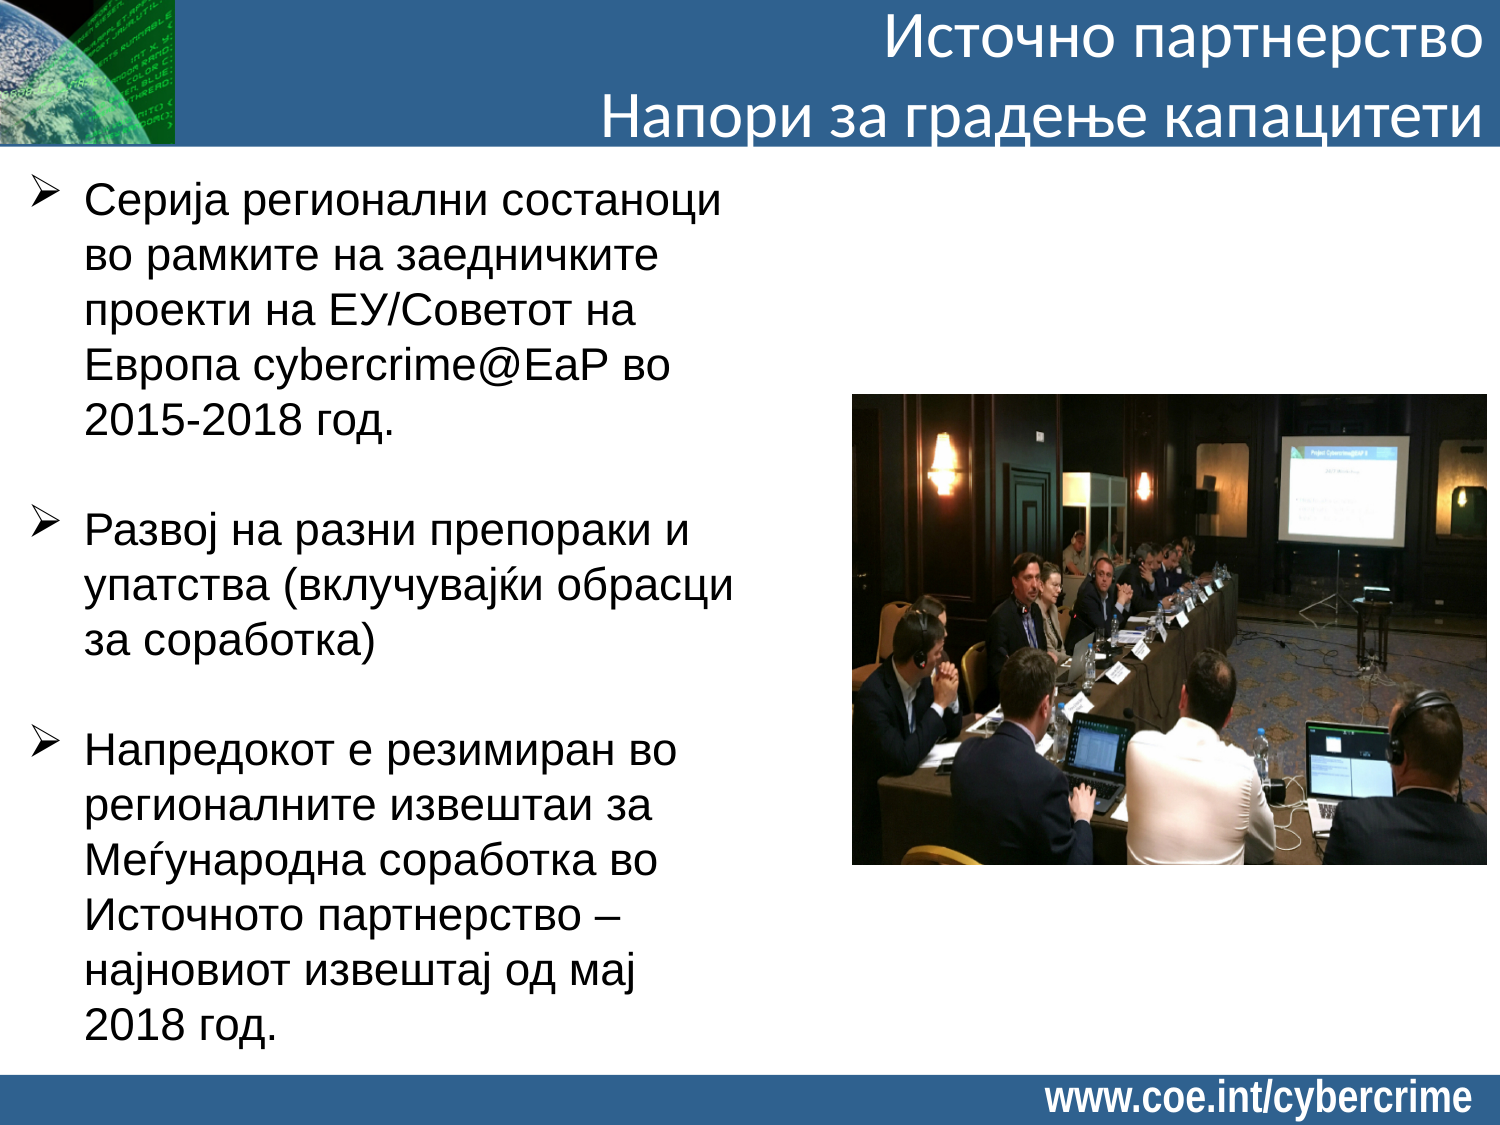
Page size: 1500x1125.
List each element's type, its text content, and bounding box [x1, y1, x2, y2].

picture [0, 0, 175, 144]
picture [851, 394, 1487, 865]
text_box Источно партнерство Напори за градење капацитети [177, 0, 1500, 149]
text_box www.coe.int/cybercrime [1030, 1059, 1500, 1125]
text_box [0, 1073, 1030, 1125]
text_box Серија регионални состаноци во рамките на заедничките проекти на ЕУ/Советот на Европа cybercrime@EaP во 2015-2018 год. Развој на разни препораки и упатства (вклучувајќи обрасци за соработка) Напредокот е резимиран во регионалните извештаи за Меѓународна соработка во Источното партнерство – најновиот извештај од мај 2018 год. [12, 162, 763, 1057]
